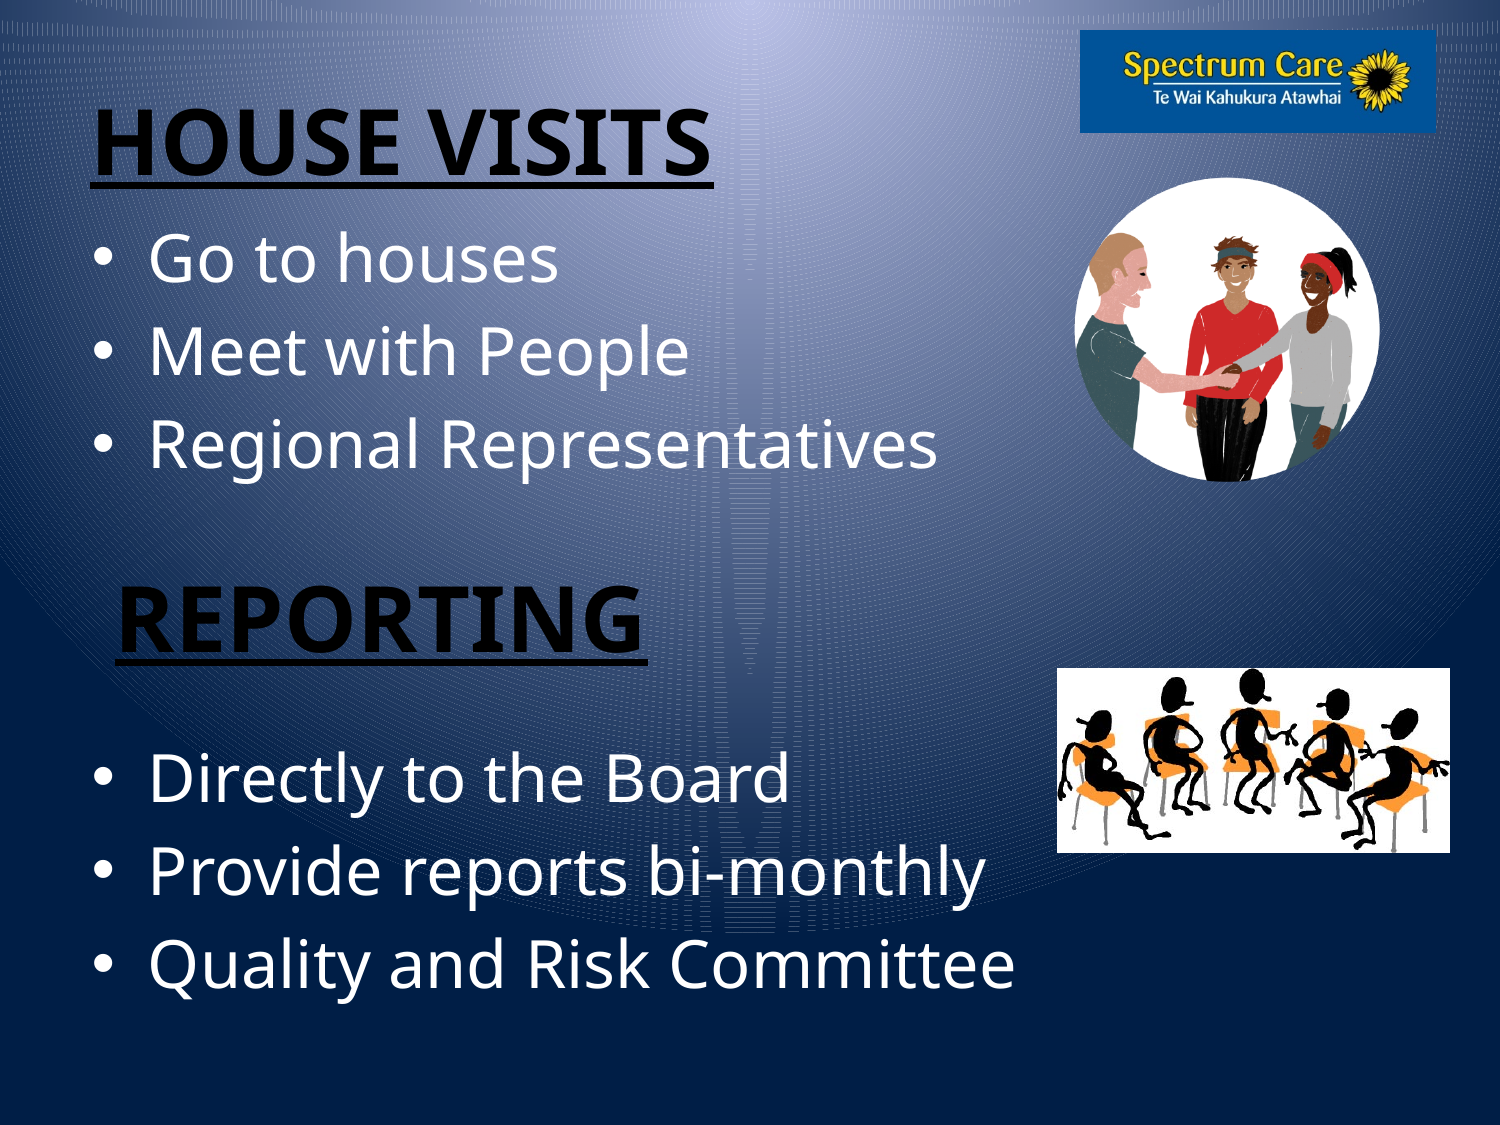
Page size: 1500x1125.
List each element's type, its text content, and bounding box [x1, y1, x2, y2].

picture [1068, 172, 1387, 491]
list Go to houses Meet with People Regional Representatives [76, 208, 1427, 520]
title HOUSE VISITS [75, 45, 880, 233]
text_box Directly to the Board Provide reports bi-monthly Quality and Risk Committee [76, 727, 1427, 1040]
picture [1080, 30, 1436, 133]
text_box REPORTING [99, 527, 880, 705]
picture [1057, 668, 1451, 853]
